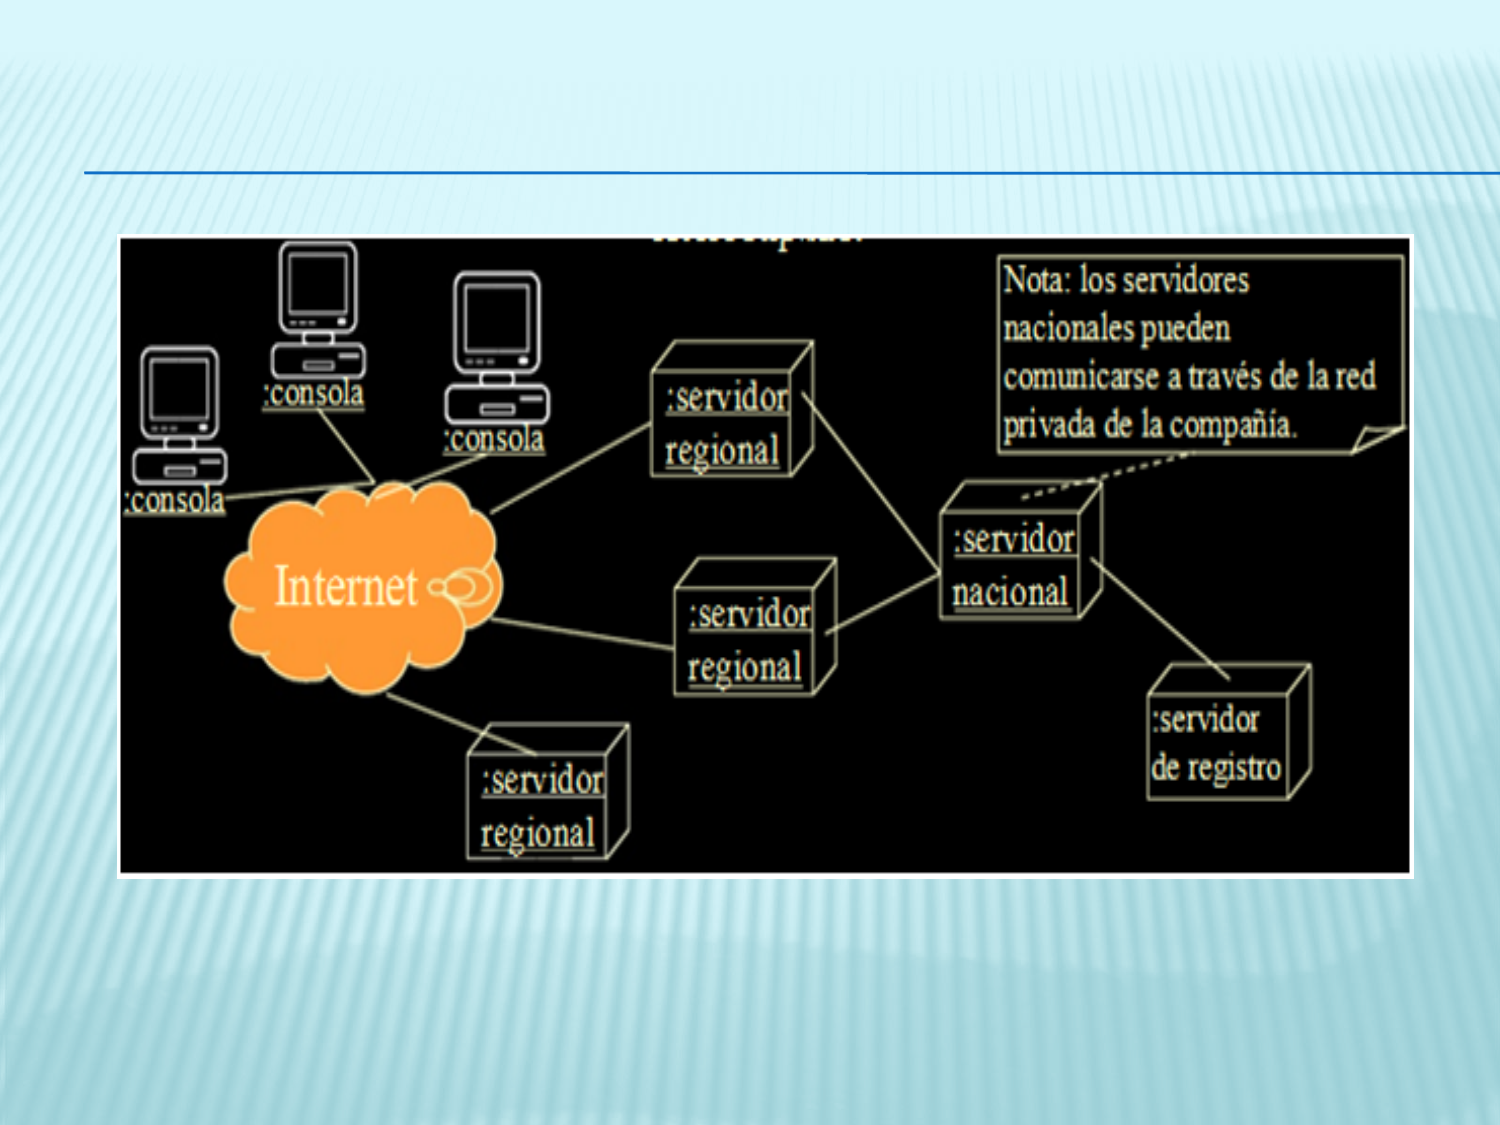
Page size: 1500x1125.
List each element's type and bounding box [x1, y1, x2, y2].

list [116, 234, 1414, 880]
